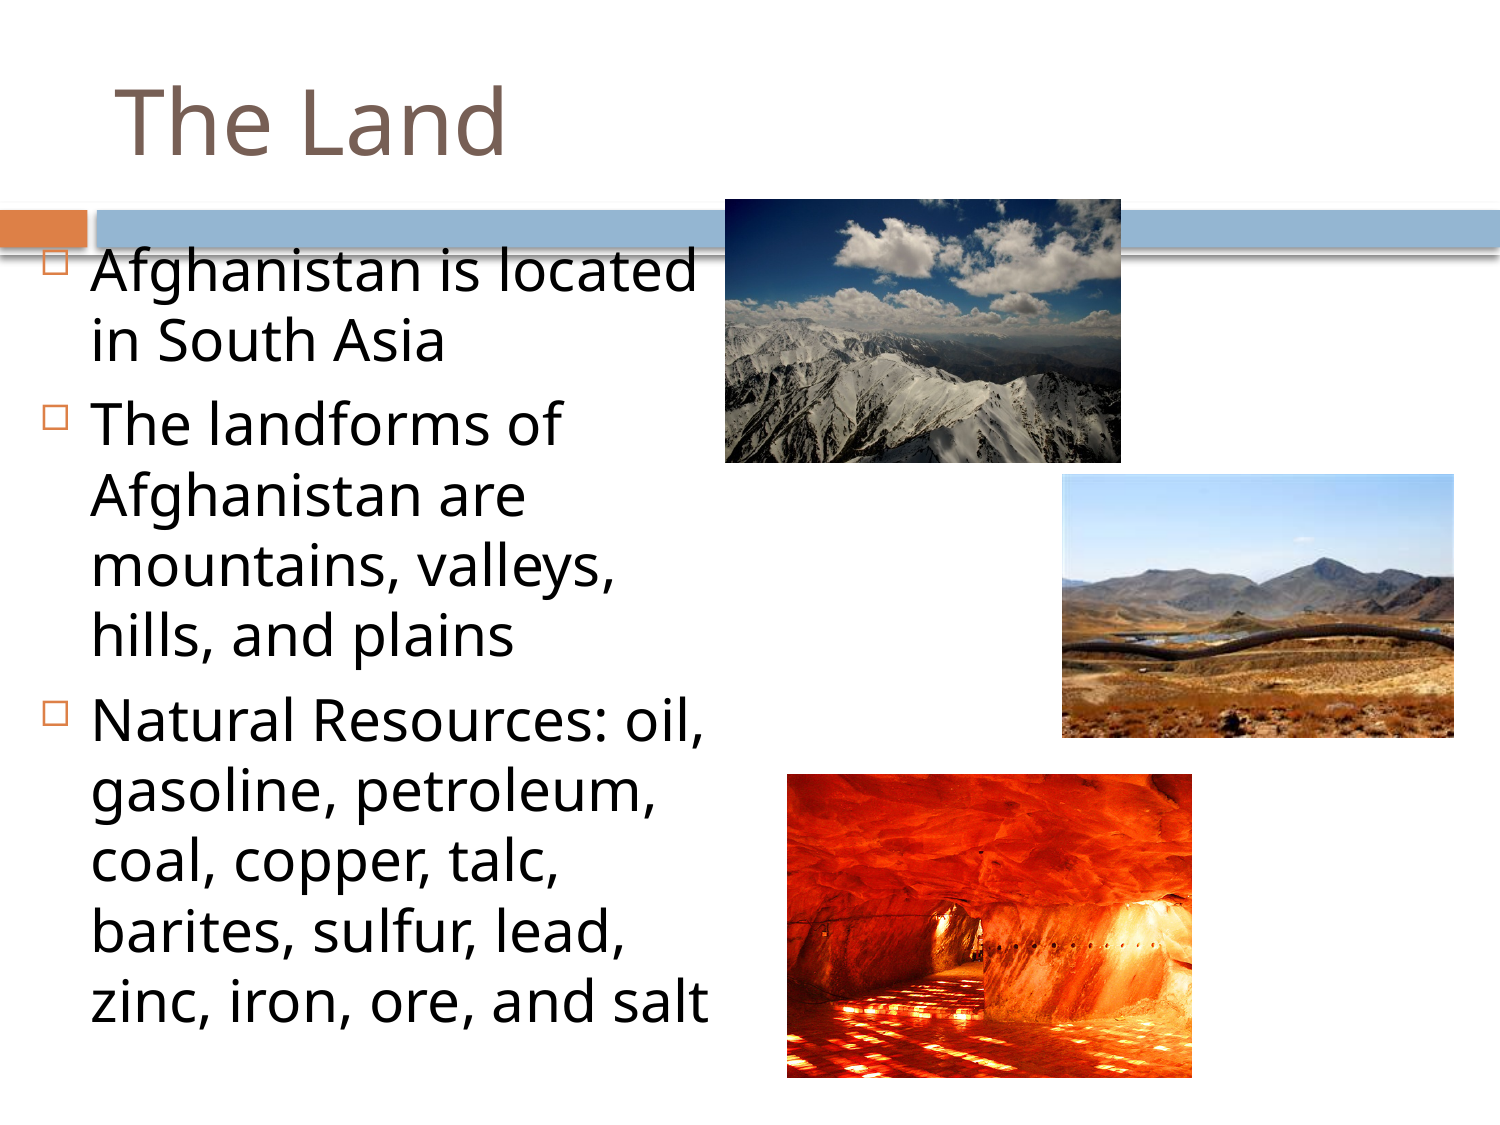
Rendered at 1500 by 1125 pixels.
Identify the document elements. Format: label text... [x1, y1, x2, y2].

picture [787, 774, 1192, 1079]
picture [724, 199, 1121, 463]
list Afghanistan is located in South Asia The landforms of Afghanistan are mountains, valleys, hills, and plains Natural Resources: oil, gasoline, petroleum, coal, copper, talc, barites, sulfur, lead, zinc, iron, ore, and salt [24, 224, 738, 1088]
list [1062, 474, 1454, 738]
title The Land [99, 37, 1438, 200]
